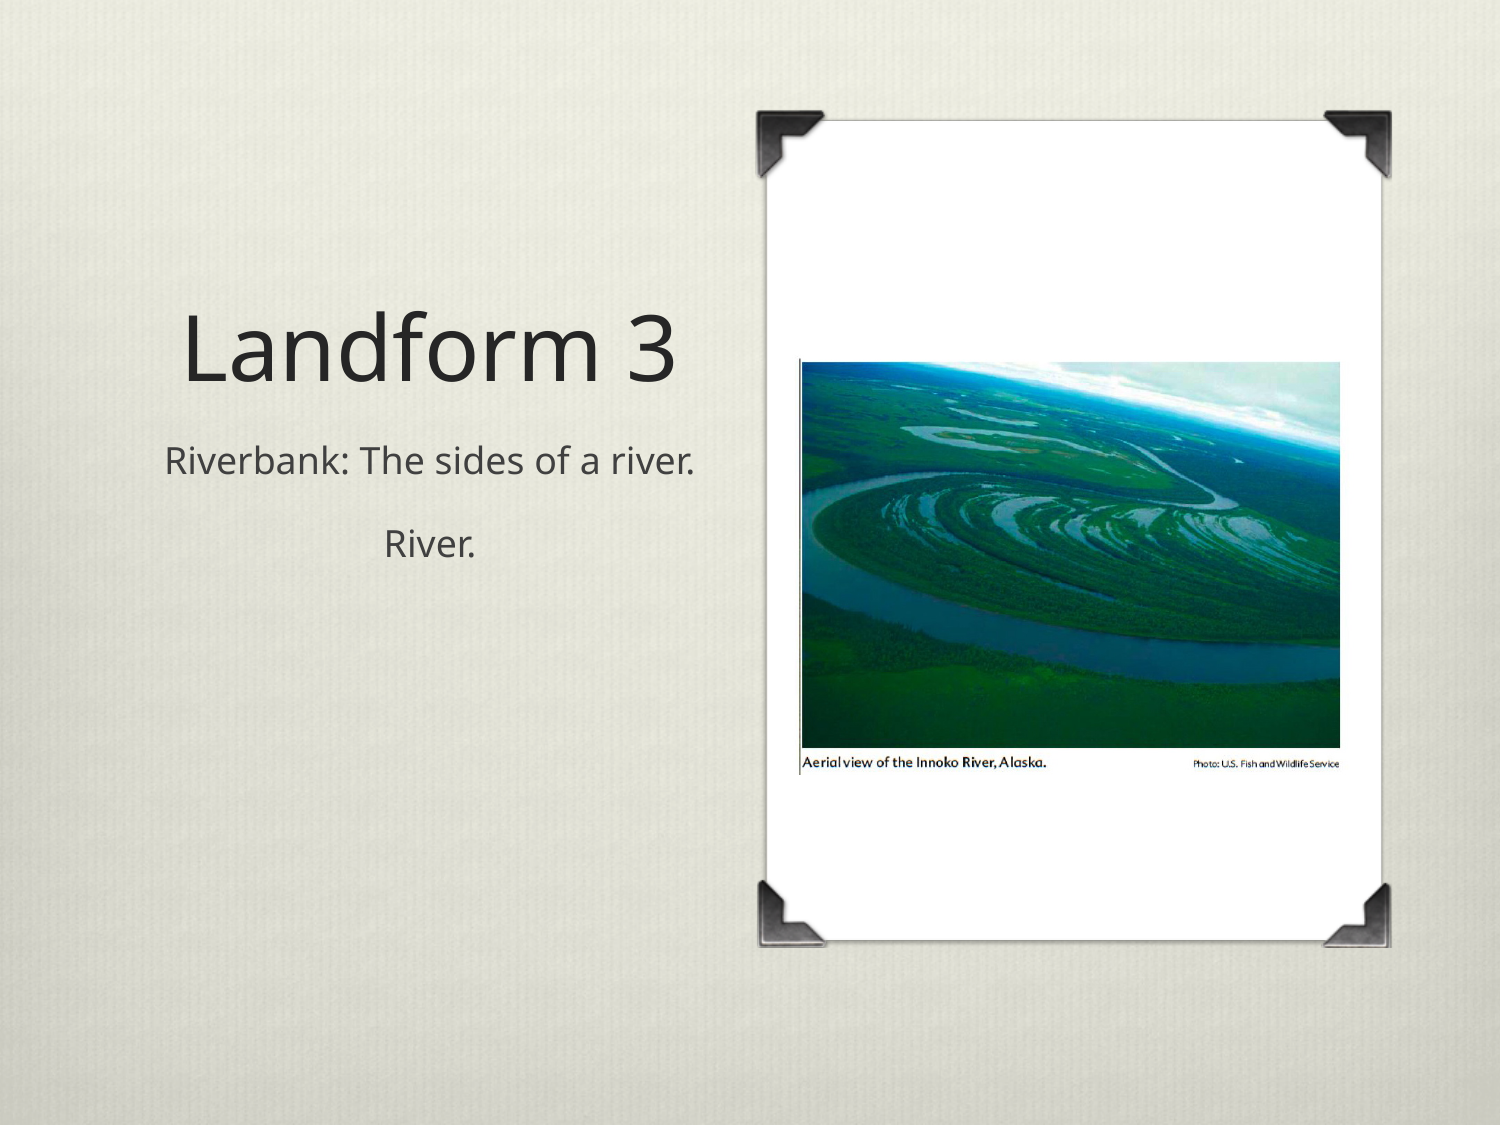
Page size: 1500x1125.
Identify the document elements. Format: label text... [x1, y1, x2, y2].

picture [753, 108, 1393, 948]
title Landform 3 [118, 187, 742, 408]
list Riverbank: The sides of a river. River. [118, 429, 742, 944]
